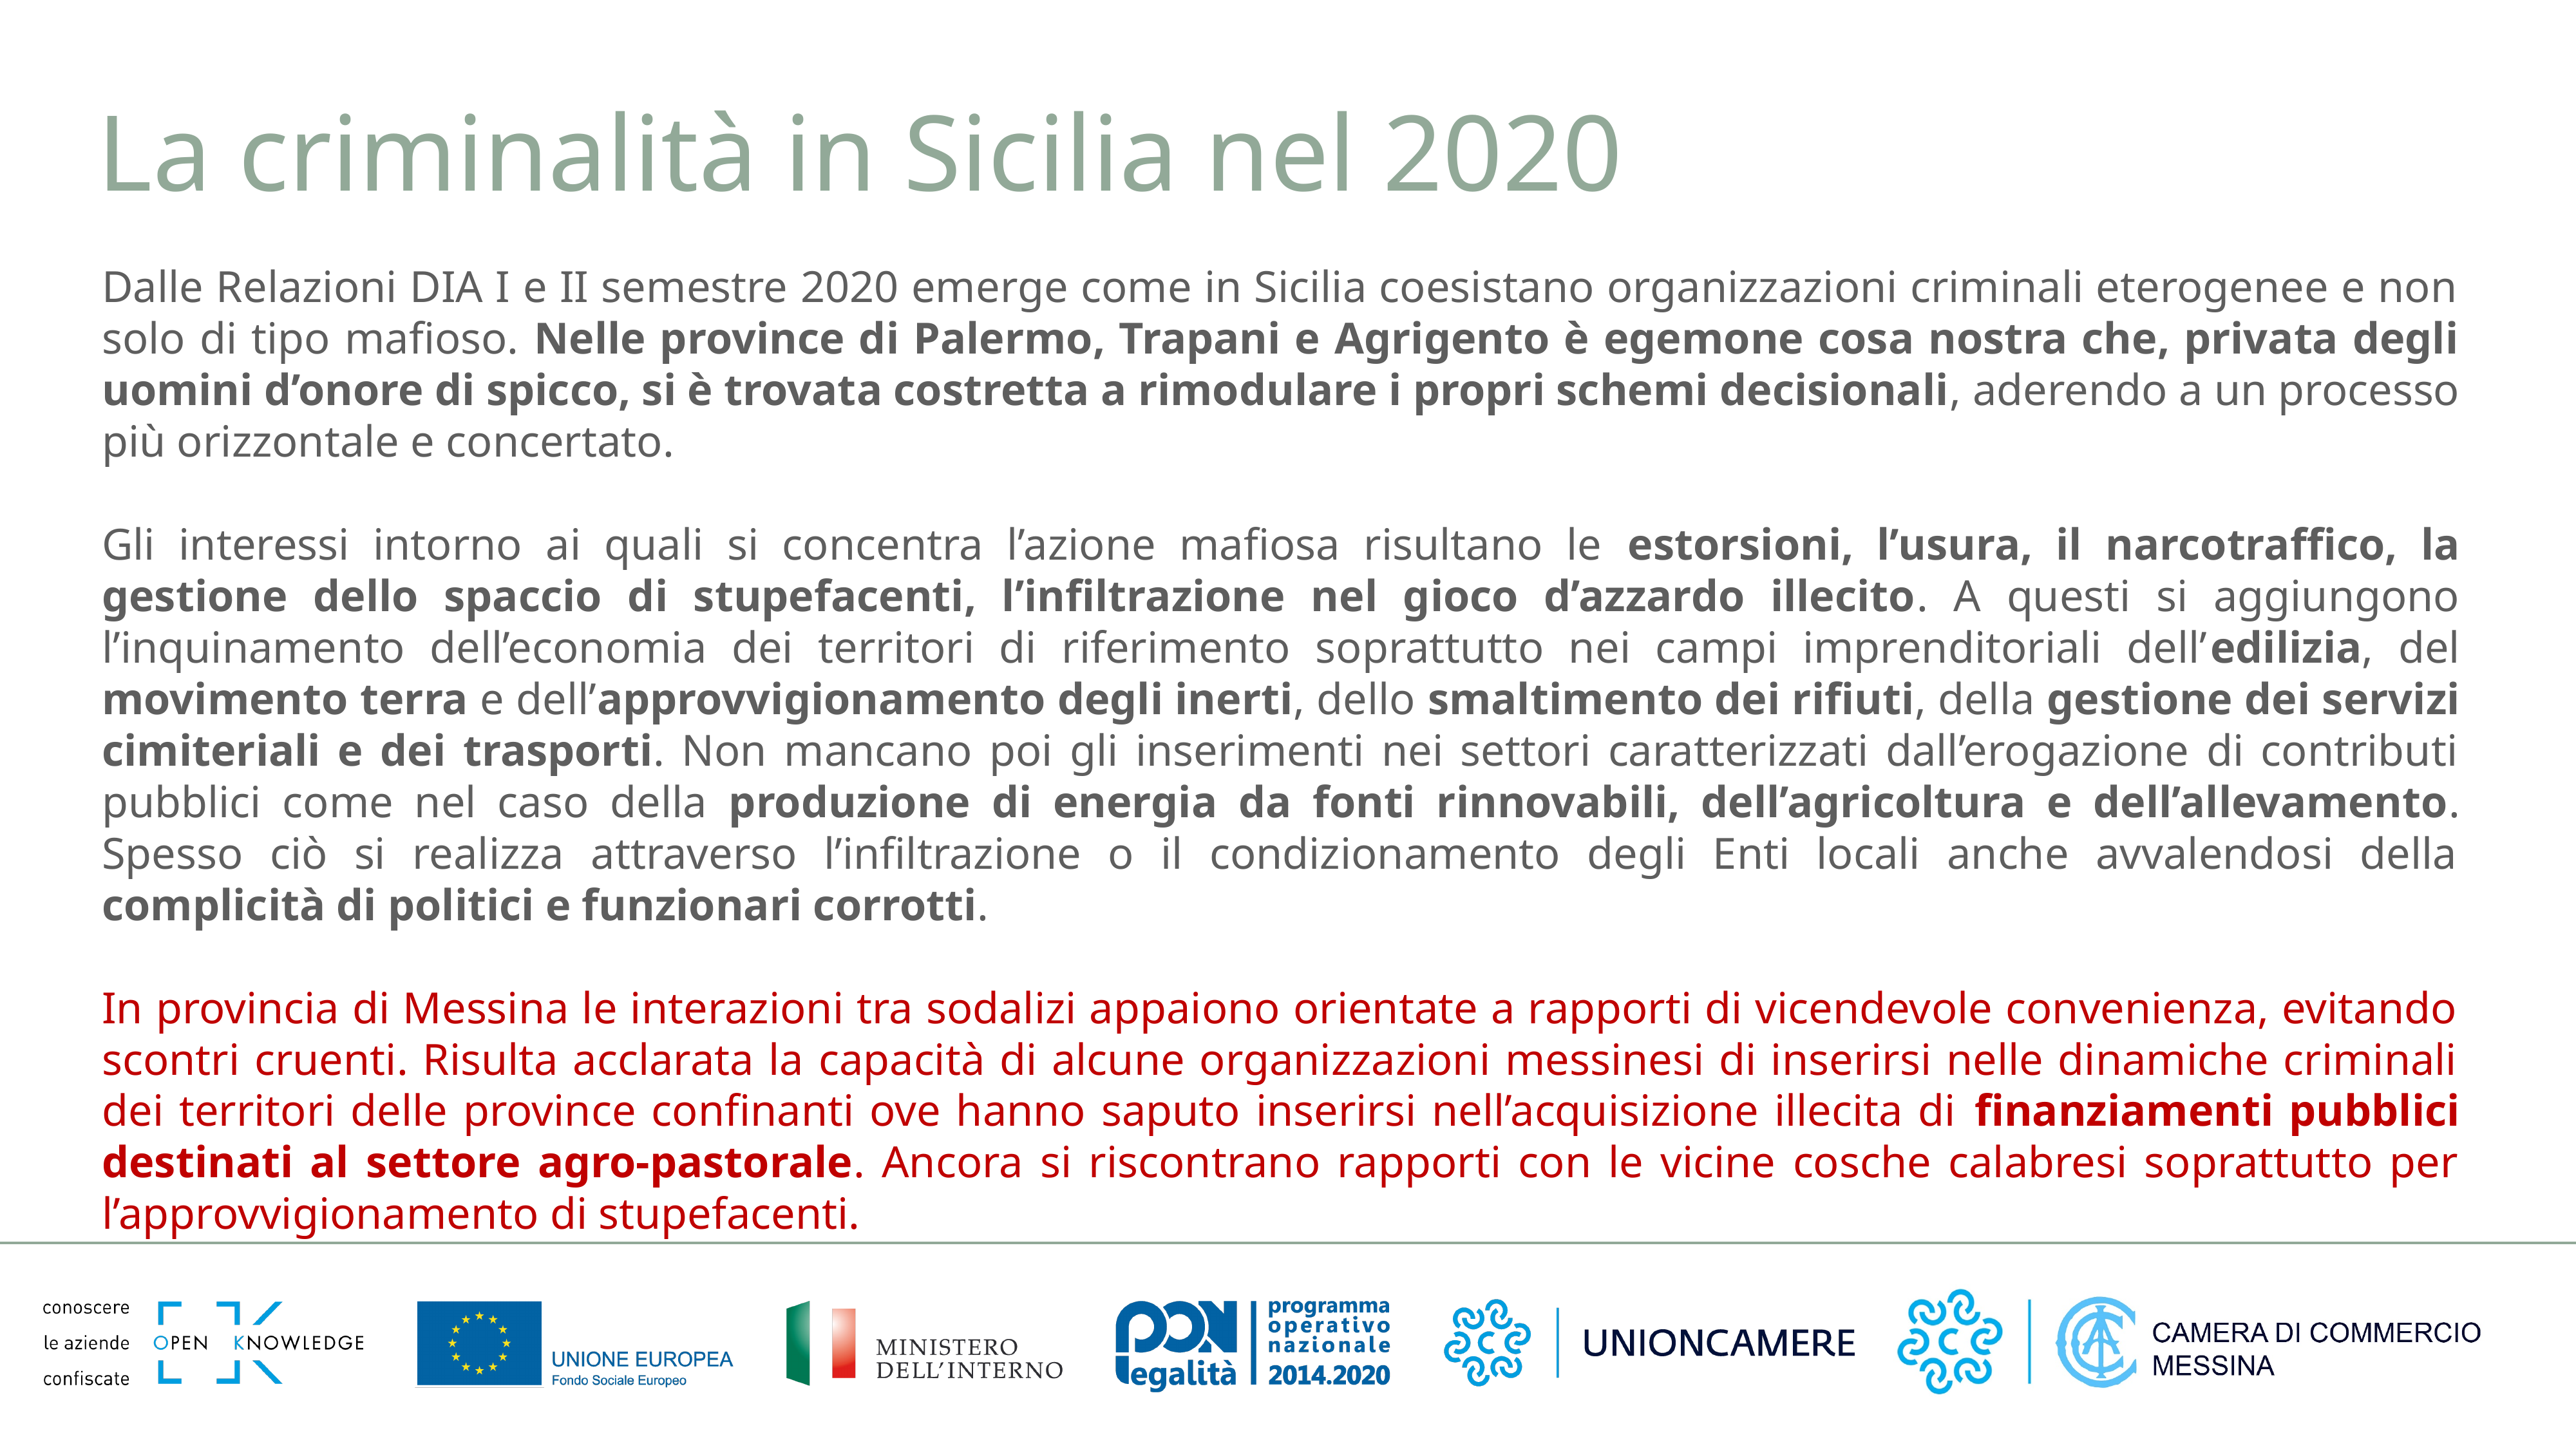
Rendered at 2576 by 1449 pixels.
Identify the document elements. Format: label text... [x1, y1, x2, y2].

picture [42, 1296, 1855, 1392]
picture [1879, 1277, 2498, 1407]
text_box La criminalità in Sicilia nel 2020 [92, 80, 2443, 218]
text_box Dalle Relazioni DIA I e II semestre 2020 emerge come in Sicilia coesistano organizzazioni criminali eterogenee e non solo di tipo mafioso. Nelle province di Palermo, Trapani e Agrigento è egemone cosa nostra che, privata degli uomini d’onore di spicco, si è trovata costretta a rimodulare i propri schemi decisionali, aderendo a un processo più orizzontale e concertato. Gli interessi intorno ai quali si concentra l’azione mafiosa risultano le estorsioni, l’usura, il narcotraffico, la gestione dello spaccio di stupefacenti, l’infiltrazione nel gioco d’azzardo illecito. A questi si aggiungono l’inquinamento dell’economia dei territori di riferimento soprattutto nei campi imprenditoriali dell’edilizia, del movimento terra e dell’approvvigionamento degli inerti, dello smaltimento dei rifiuti, della gestione dei servizi cimiteriali e dei trasporti. Non mancano poi gli inserimenti nei settori caratterizzati dall’erogazione di contributi pubblici come nel caso della produzione di energia da fonti rinnovabili, dell’agricoltura e dell’allevamento. Spesso ciò si realizza attraverso l’infiltrazione o il condizionamento degli Enti locali anche avvalendosi della complicità di politici e funzionari corrotti. In provincia di Messina le interazioni tra sodalizi appaiono orientate a rapporti di vicendevole convenienza, evitando scontri cruenti. Risulta acclarata la capacità di alcune organizzazioni messinesi di inserirsi nelle dinamiche criminali dei territori delle province confinanti ove hanno saputo inserirsi nell’acquisizione illecita di finanziamenti pubblici destinati al settore agro-pastorale. Ancora si riscontrano rapporti con le vicine cosche calabresi soprattutto per l’approvvigionamento di stupefacenti. [92, 254, 2470, 1243]
